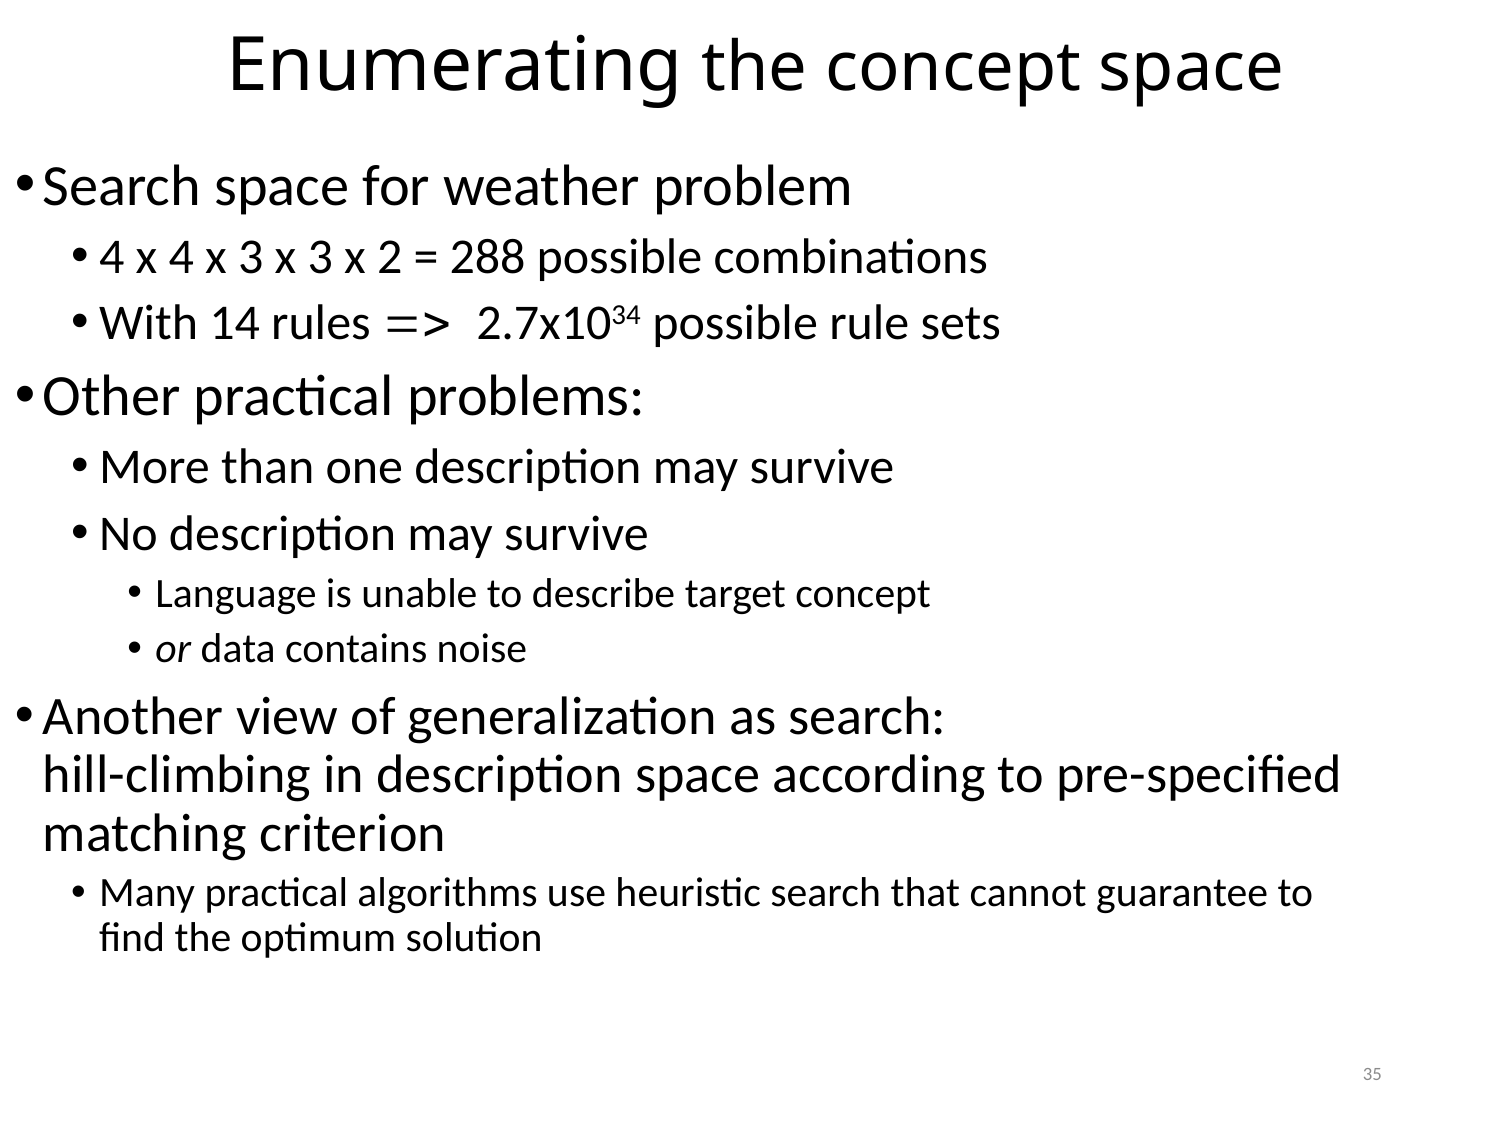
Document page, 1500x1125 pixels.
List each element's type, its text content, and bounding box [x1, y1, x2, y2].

title Enumerating the concept space [211, 0, 1446, 145]
slide_number 35 [1059, 1042, 1397, 1103]
list Search space for weather problem 4 x 4 x 3 x 3 x 2 = 288 possible combinations With 14 rules => 2.7x1034 possible rule sets Other practical problems: More than one description may survive No description may survive Language is unable to describe target concept or data contains noise Another view of generalization as search: hill-climbing in description space according to pre-specified matching criterion Many practical algorithms use heuristic search that cannot guarantee to find the optimum solution [0, 147, 1388, 969]
